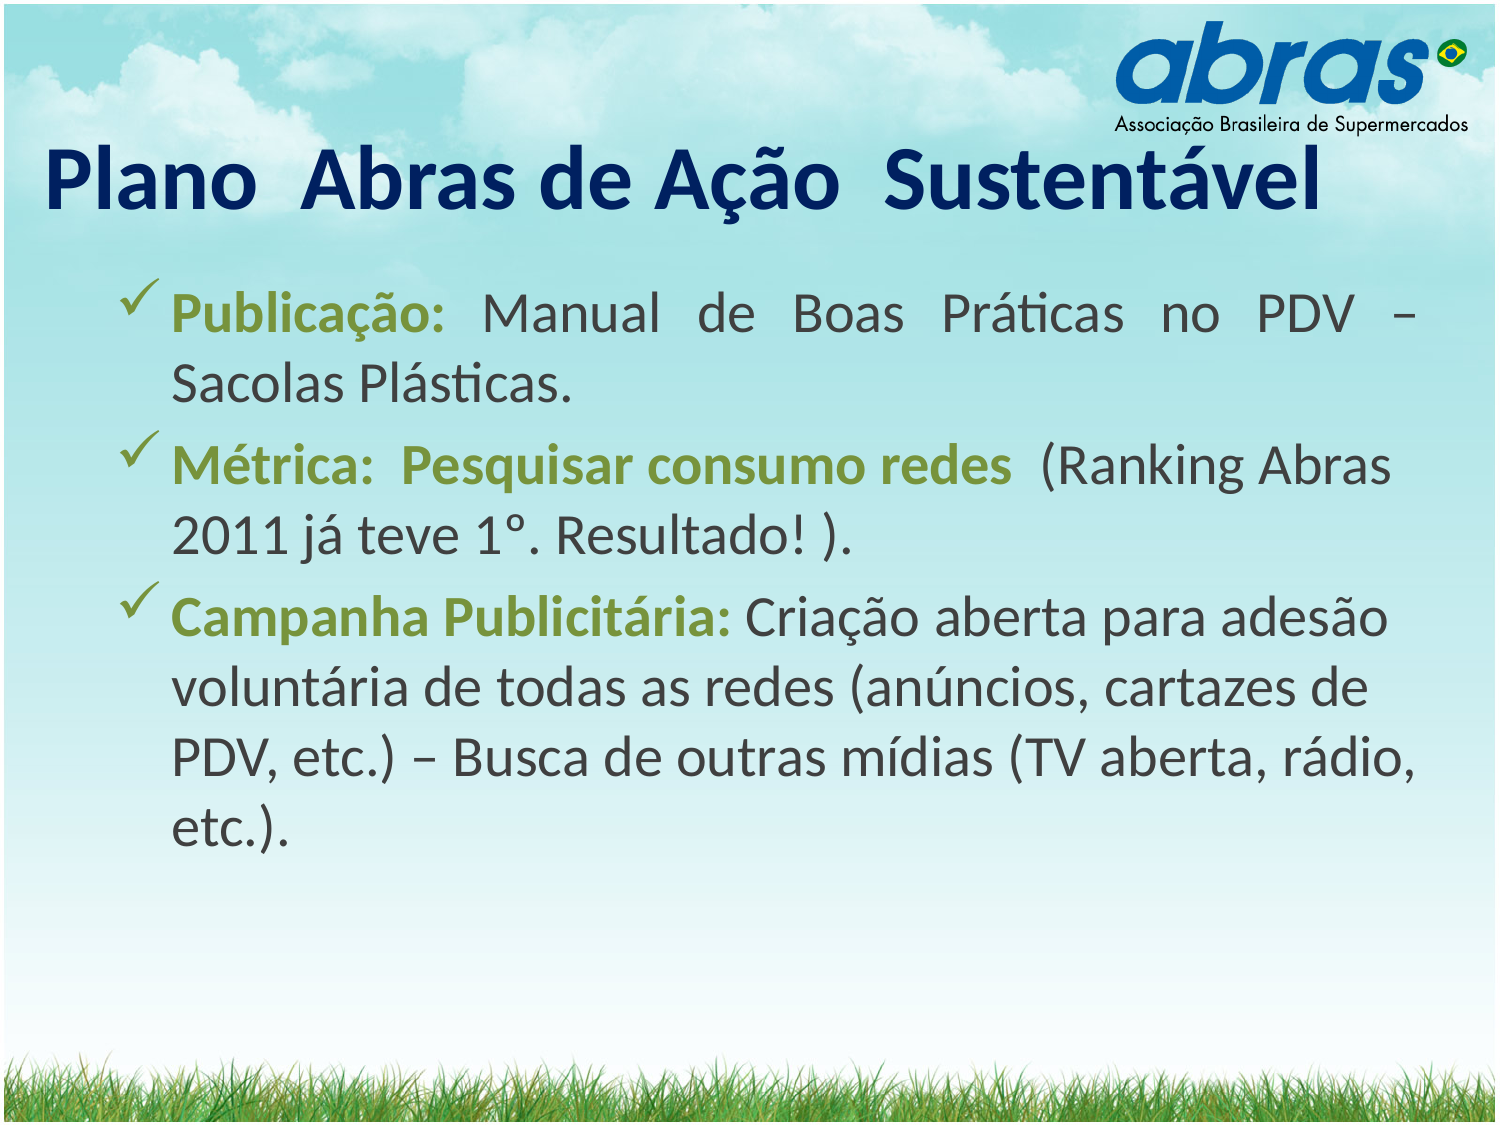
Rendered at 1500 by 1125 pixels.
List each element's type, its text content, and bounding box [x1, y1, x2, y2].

title Plano Abras de Ação Sustentável [29, 113, 1424, 232]
list Publicação: Manual de Boas Práticas no PDV – Sacolas Plásticas. Métrica: Pesquisar consumo redes (Ranking Abras 2011 já teve 1º. Resultado! ). Campanha Publicitária: Criação aberta para adesão voluntária de todas as redes (anúncios, cartazes de PDV, etc.) – Busca de outras mídias (TV aberta, rádio, etc.). [100, 266, 1436, 989]
picture [0, 0, 1500, 1125]
